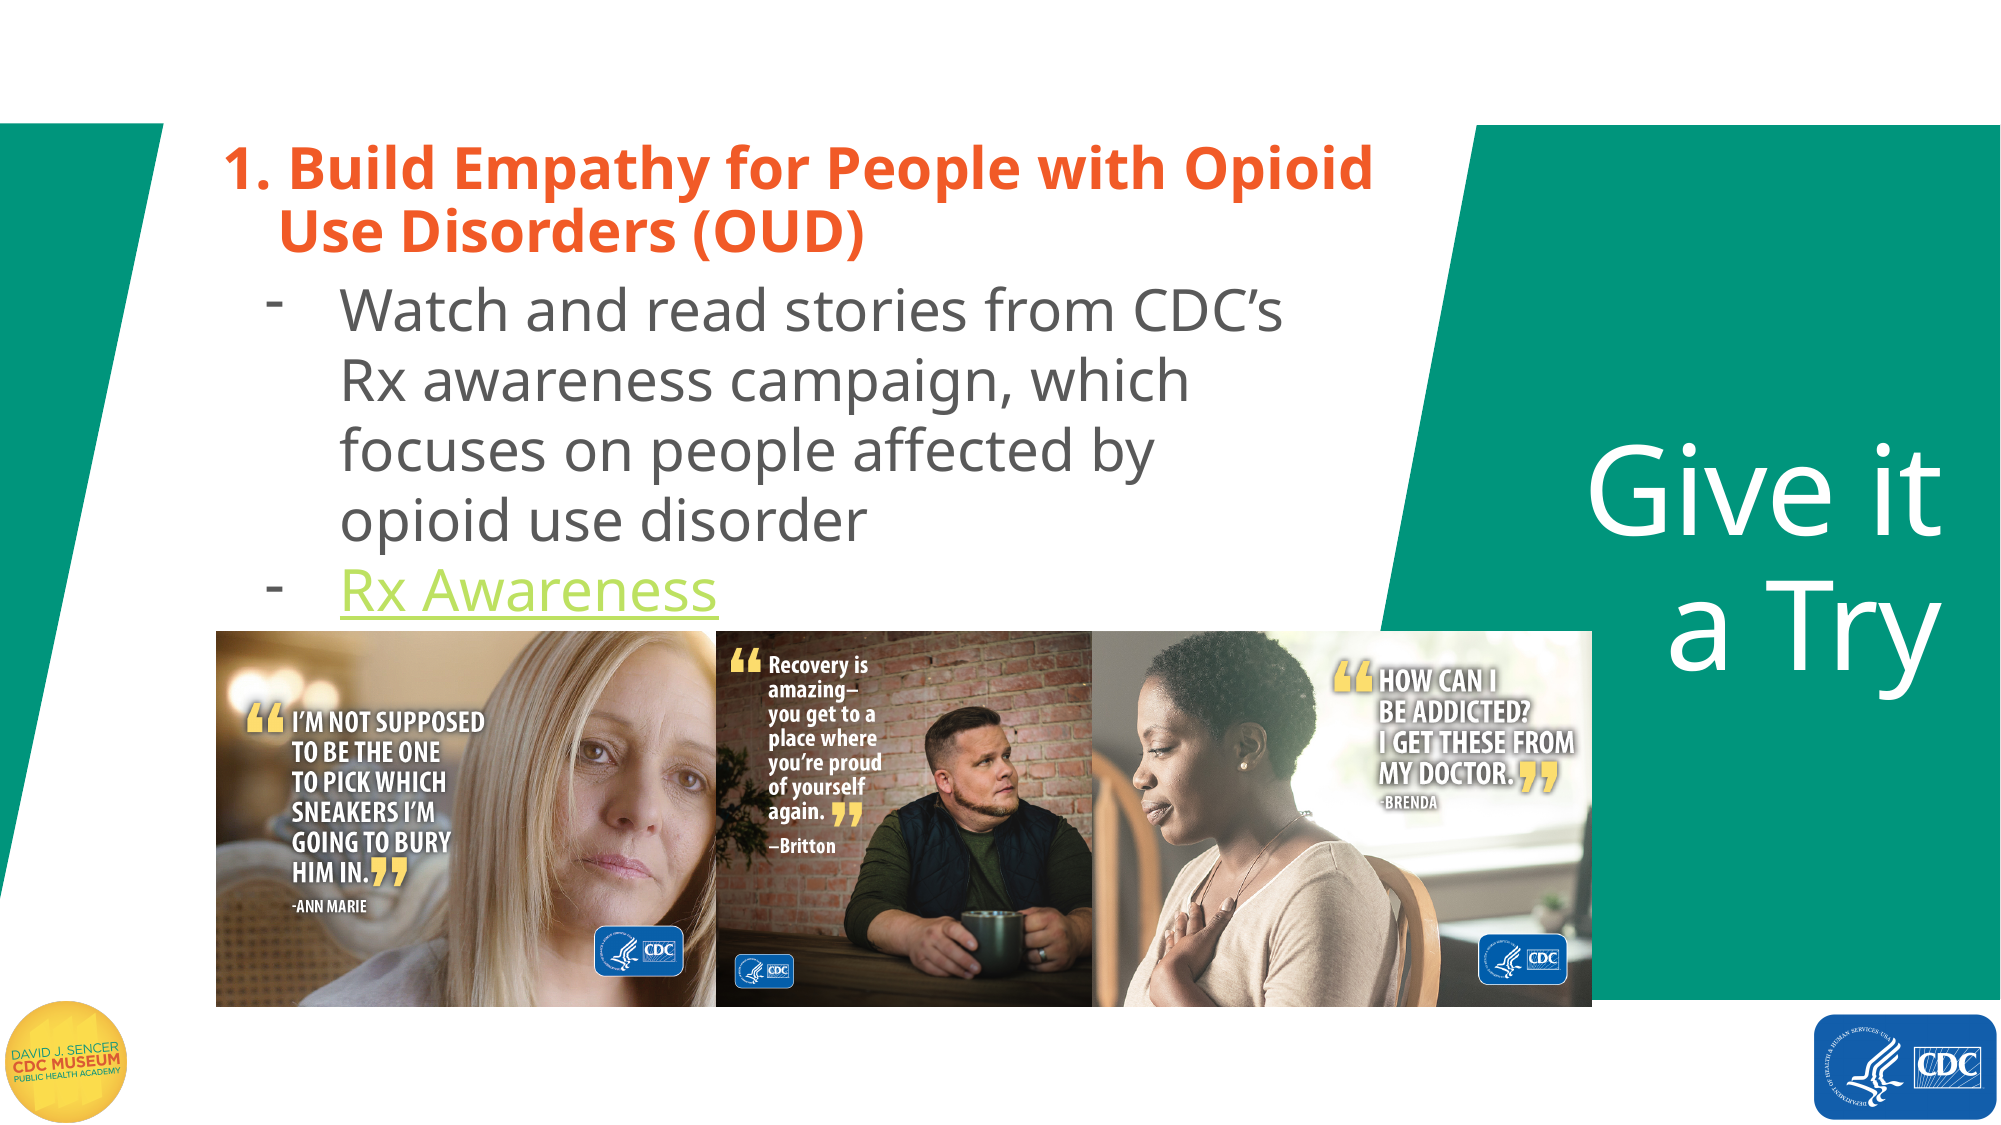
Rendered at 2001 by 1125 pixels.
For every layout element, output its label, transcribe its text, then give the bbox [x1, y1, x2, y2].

picture [1801, 1006, 2000, 1125]
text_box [215, 631, 1592, 1007]
text_box [0, 0, 2000, 1125]
text_box [1379, 124, 2000, 1001]
text_box [0, 122, 165, 902]
picture [4, 1001, 127, 1123]
text_box Watch and read stories from CDC’s Rx awareness campaign, which focuses on people affected by opioid use disorder Rx Awareness [250, 265, 1311, 631]
list 1. Build Empathy for People with Opioid Use Disorders (OUD) [206, 123, 1453, 281]
title Give it a Try [1473, 306, 1957, 819]
